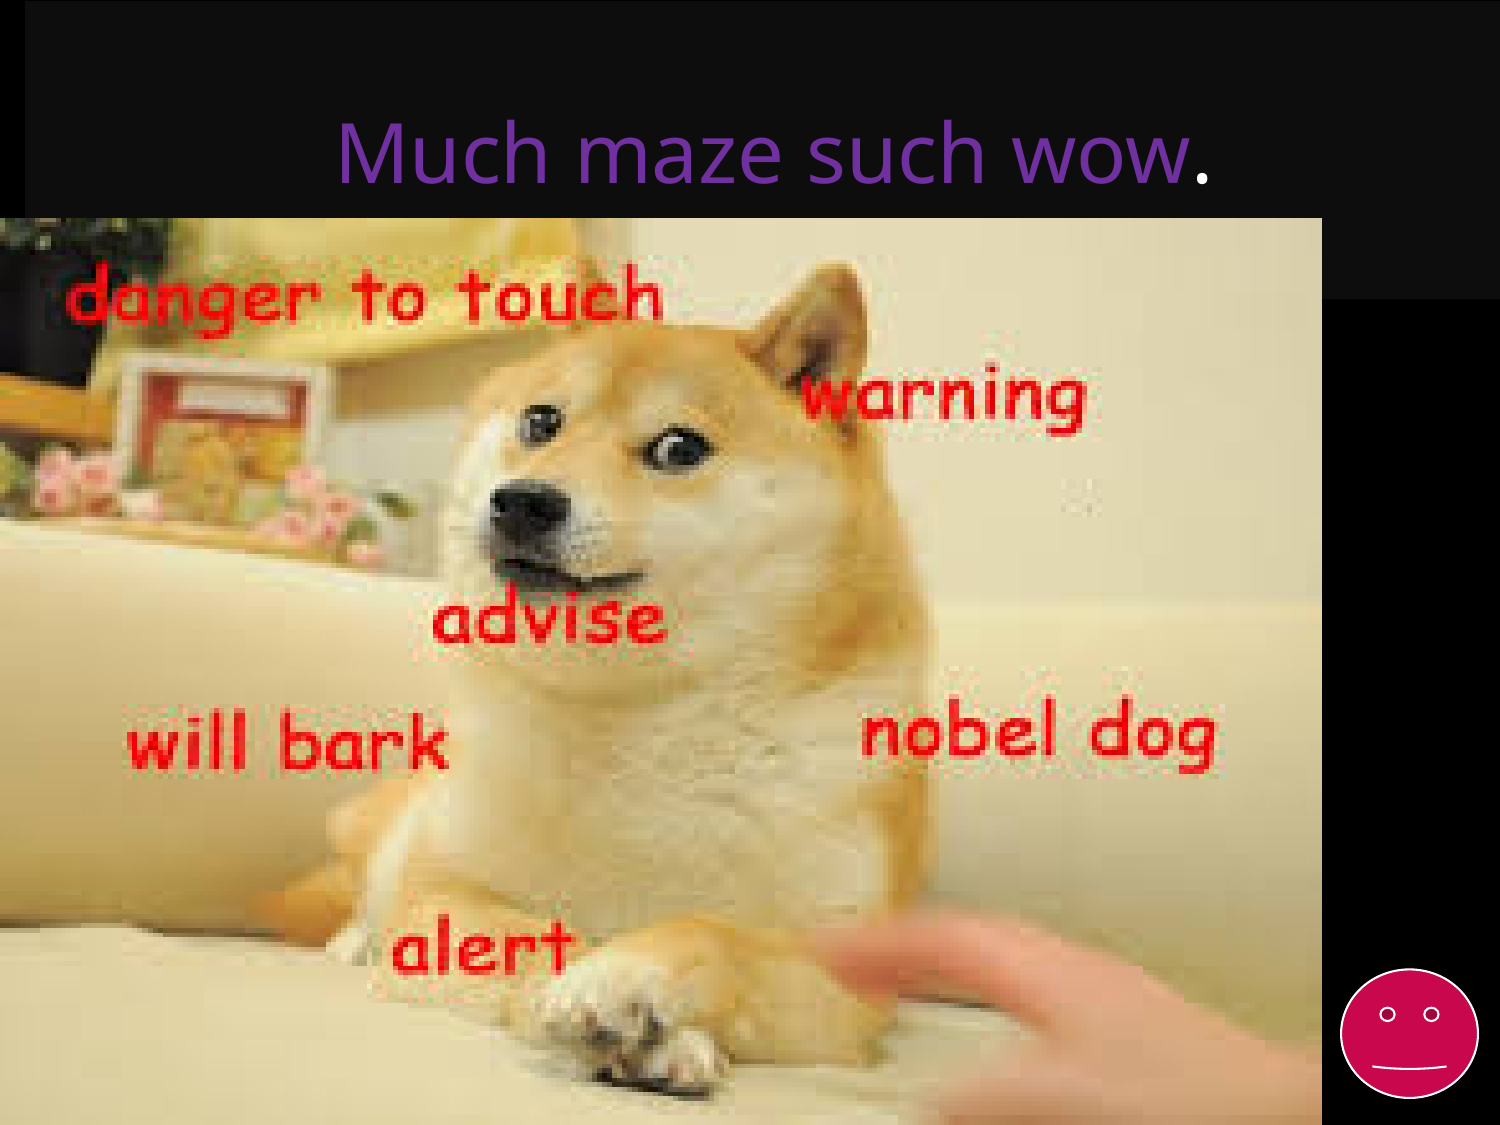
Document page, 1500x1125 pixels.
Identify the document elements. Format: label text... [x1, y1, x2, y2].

text_box Much maze such wow. [23, 0, 1500, 301]
picture [0, 218, 1322, 1125]
text_box [1340, 968, 1480, 1099]
